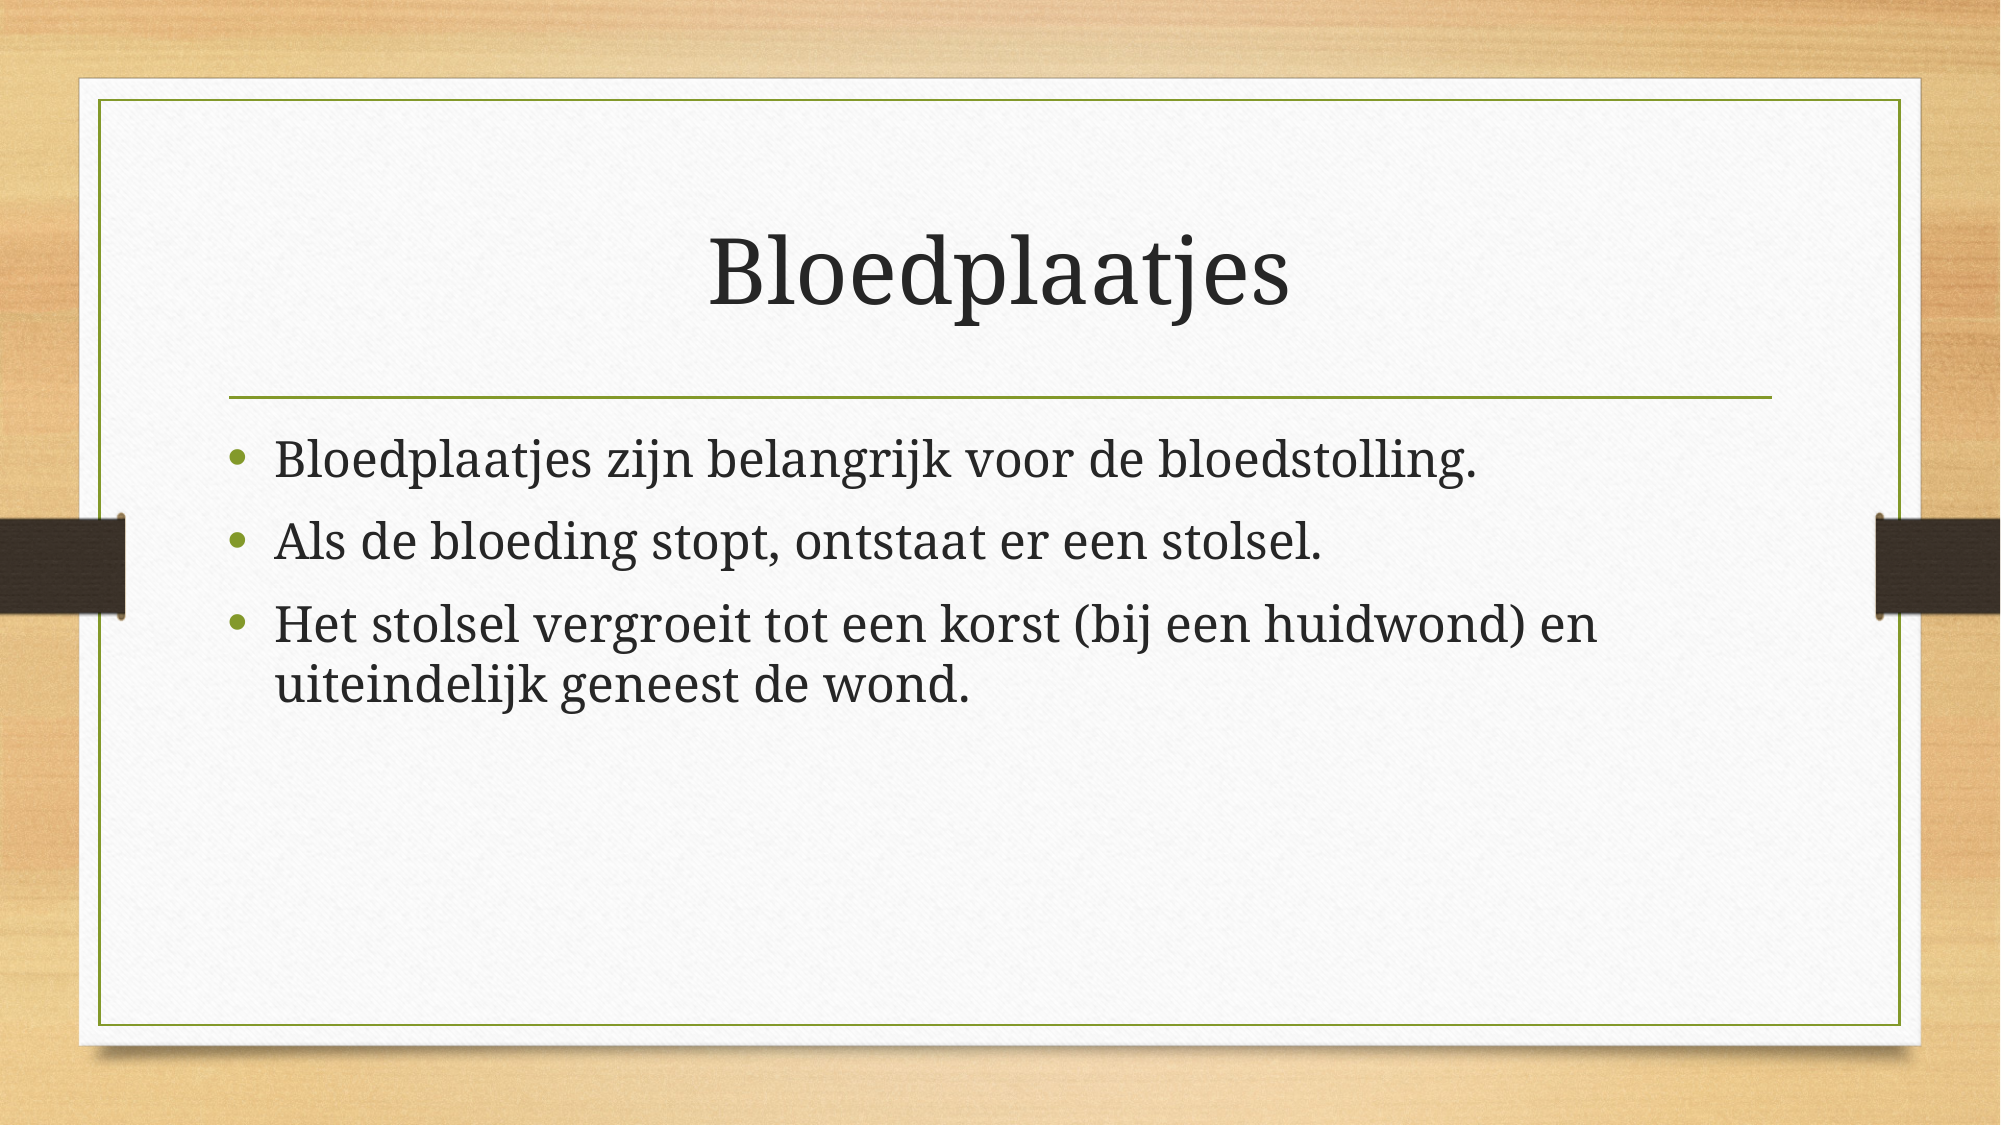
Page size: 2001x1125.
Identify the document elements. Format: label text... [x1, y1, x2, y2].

list Bloedplaatjes zijn belangrijk voor de bloedstolling. Als de bloeding stopt, ontstaat er een stolsel. Het stolsel vergroeit tot een korst (bij een huidwond) en uiteindelijk geneest de wond. [212, 419, 1788, 964]
picture [0, 0, 2001, 1125]
title Bloedplaatjes [212, 161, 1788, 375]
